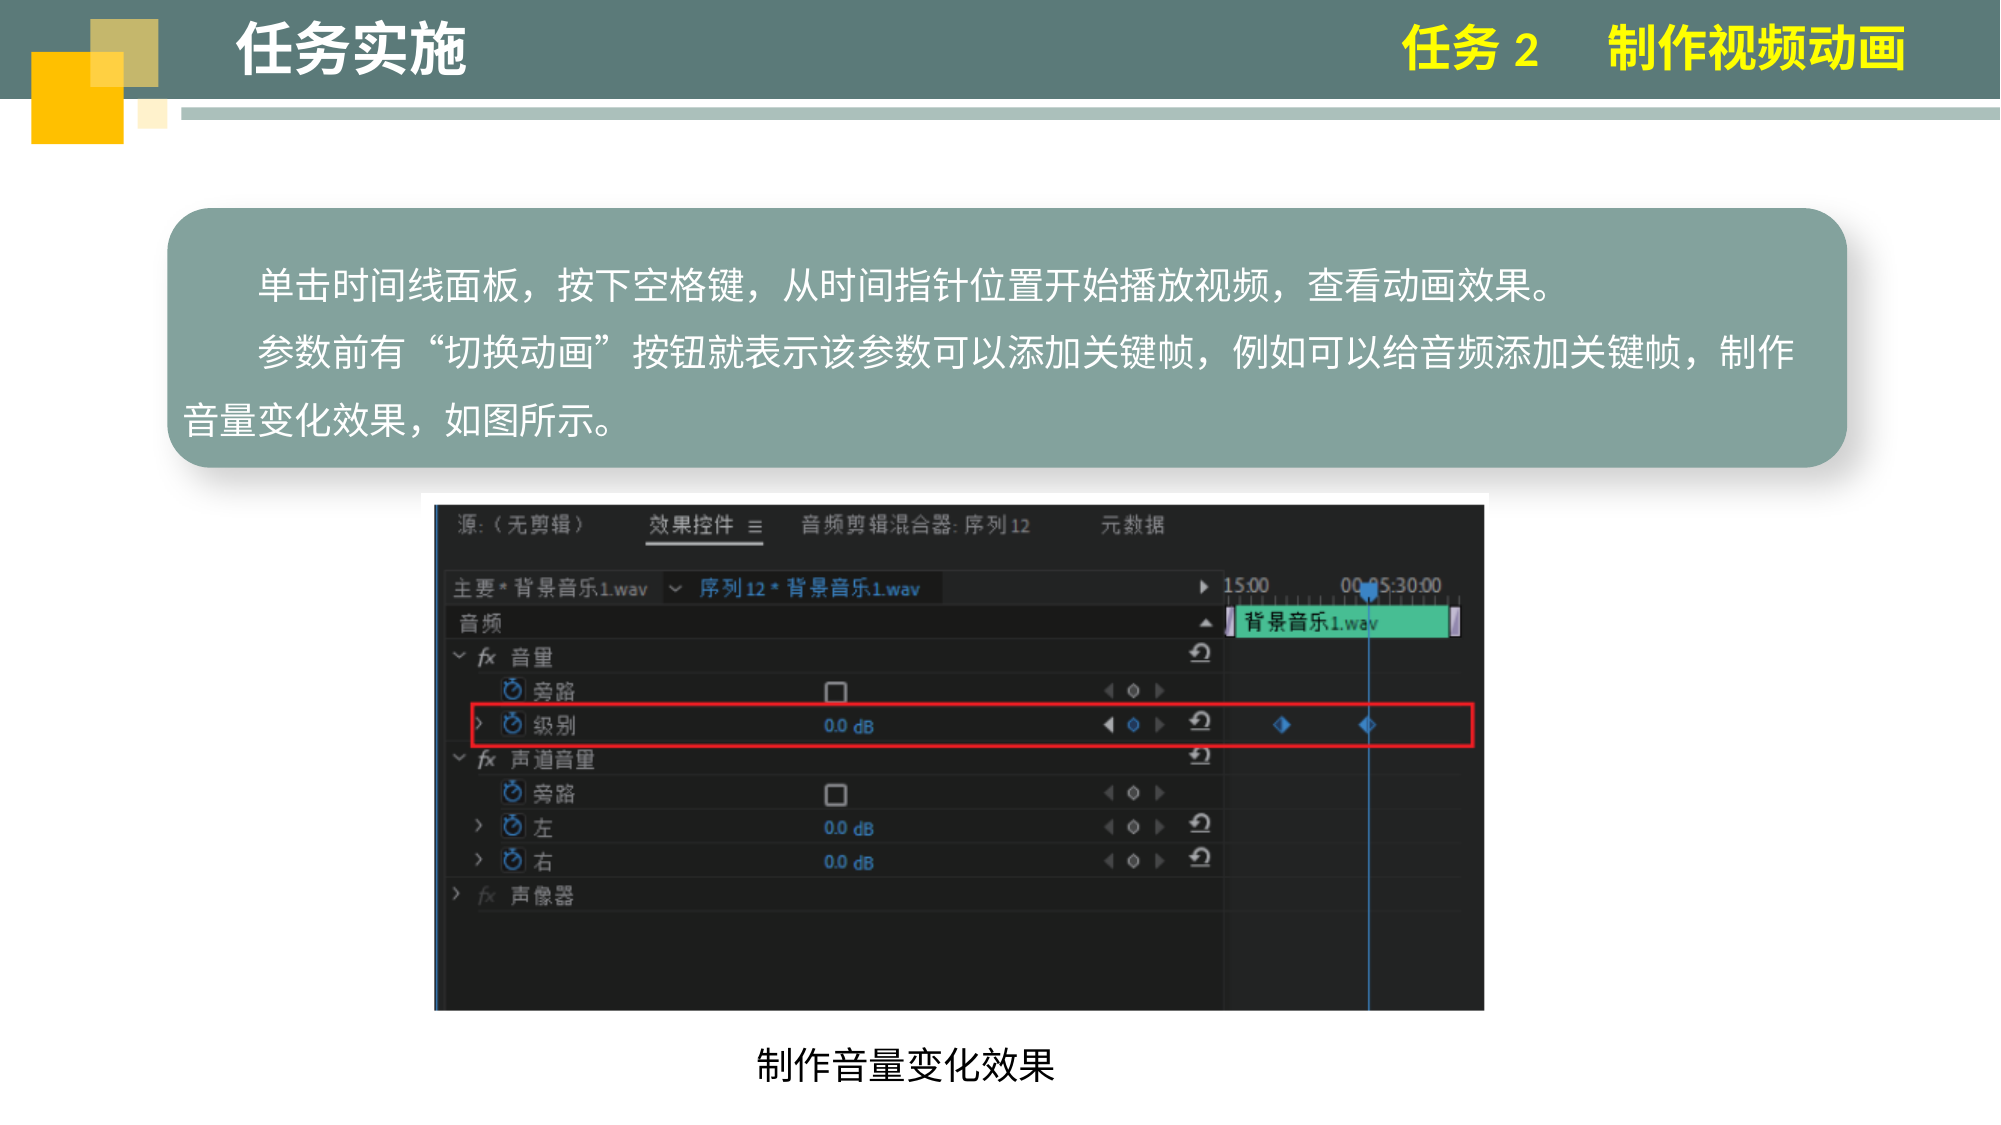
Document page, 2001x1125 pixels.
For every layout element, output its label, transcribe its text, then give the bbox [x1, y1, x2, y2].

text_box [172, 208, 1848, 468]
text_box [0, 0, 2000, 145]
text_box 制作音量变化效果 [741, 1021, 1273, 1095]
picture [421, 493, 1489, 1020]
text_box 单击时间线面板，按下空格键，从时间指针位置开始播放视频，查看动画效果。 参数前有“切换动画”按钮就表示该参数可以添加关键帧，例如可以给音频添加关键帧，制作音量变化效果，如图所示。 [167, 231, 1824, 449]
